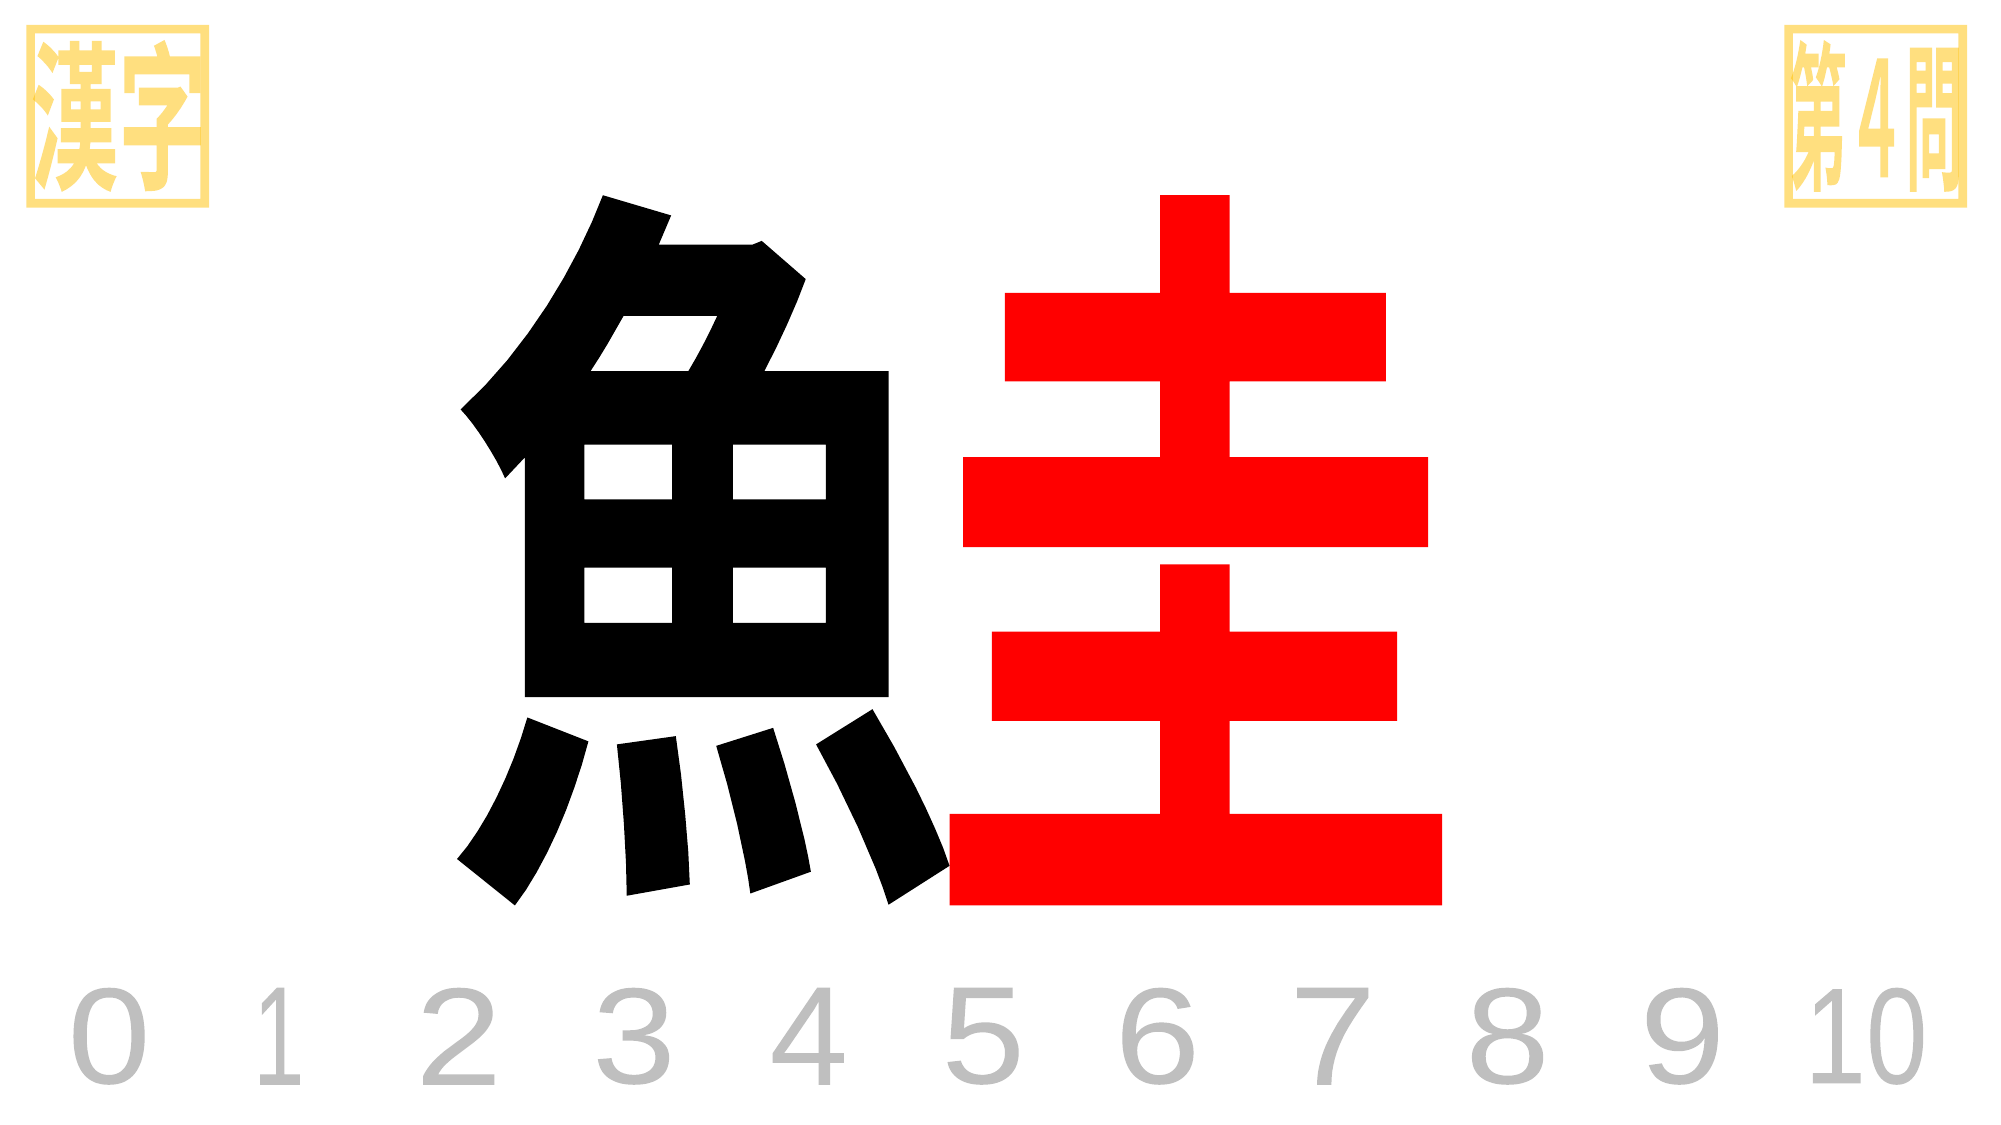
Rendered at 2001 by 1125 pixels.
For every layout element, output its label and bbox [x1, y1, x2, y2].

text_box [26, 24, 210, 208]
text_box [1784, 24, 1968, 208]
